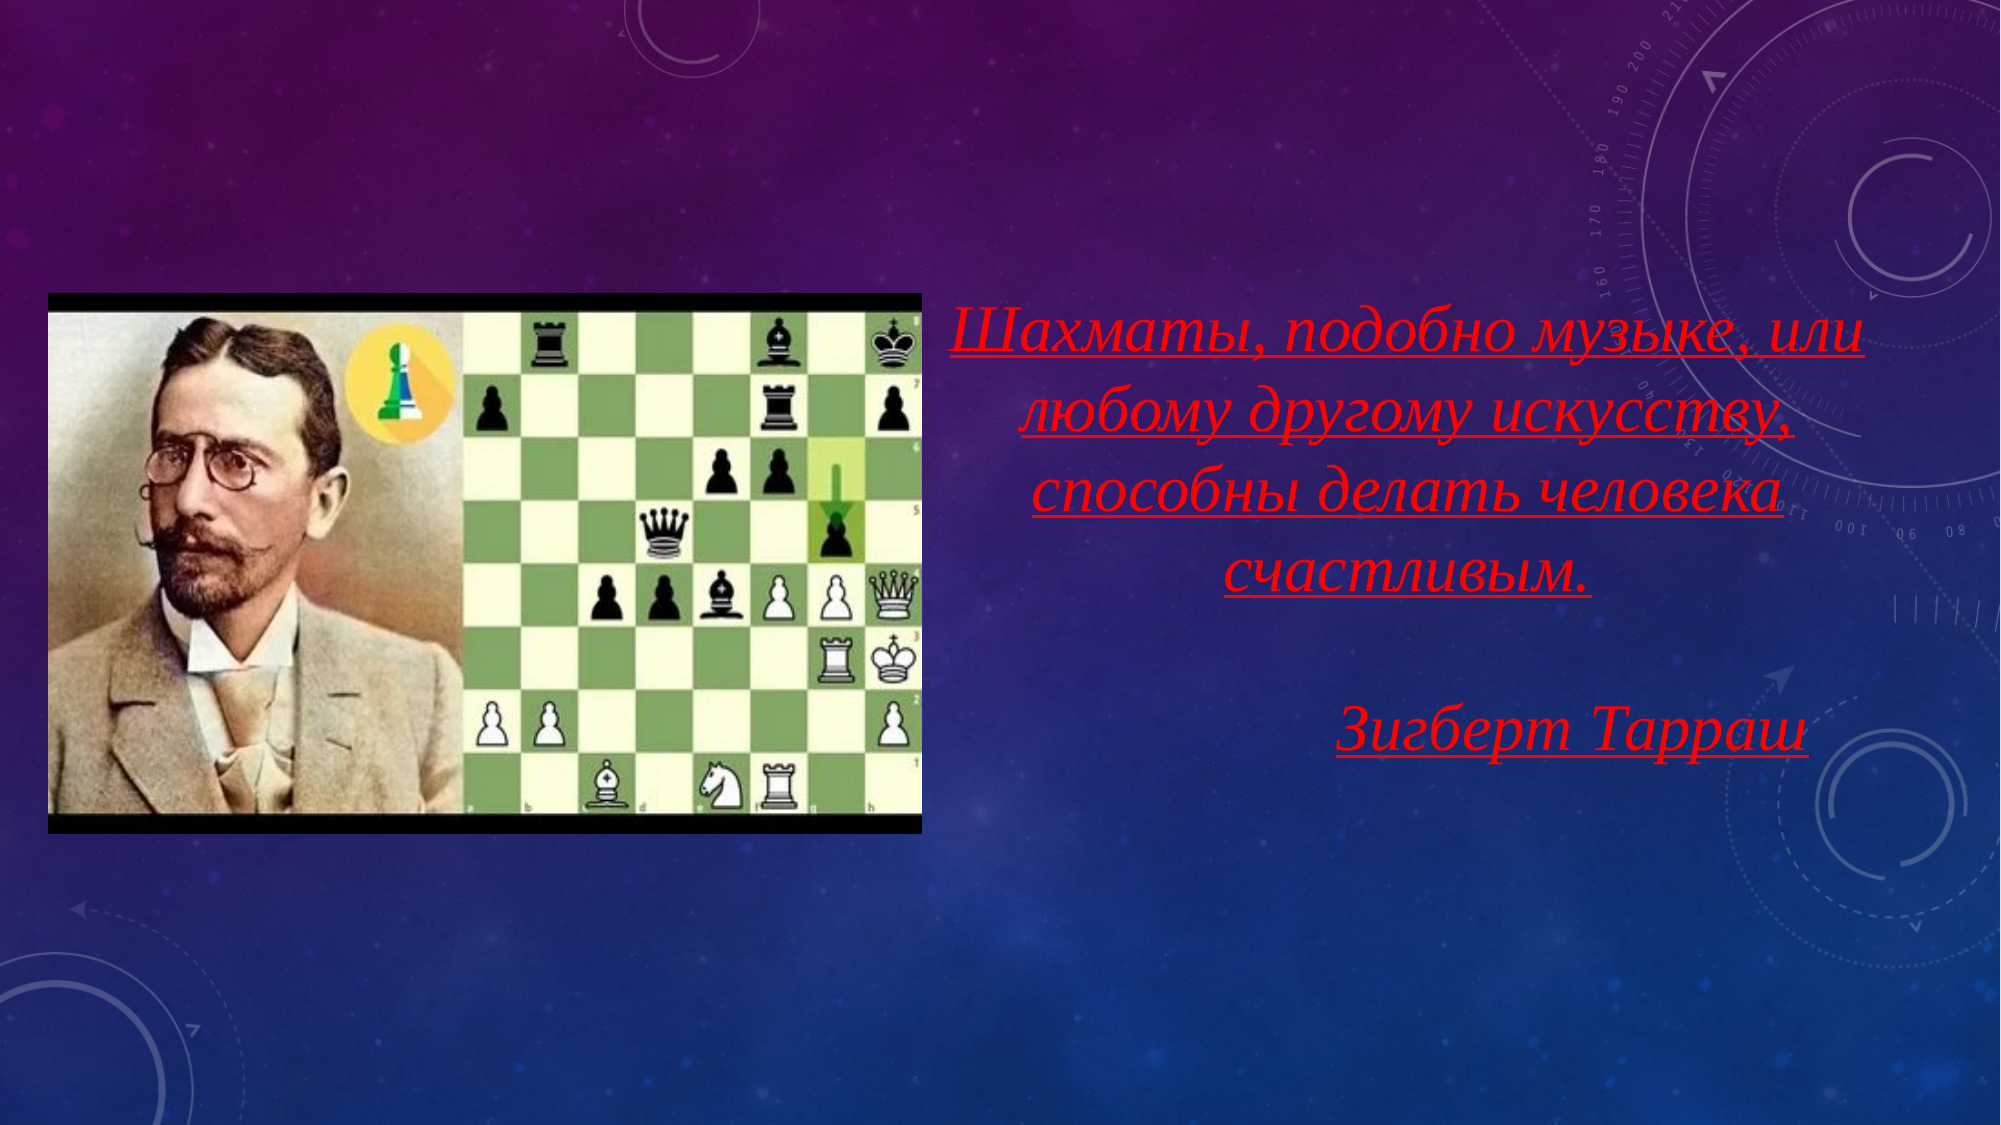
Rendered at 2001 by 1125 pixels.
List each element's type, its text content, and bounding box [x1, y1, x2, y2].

text_box Шахматы, подобно музыке, или любому другому искусству, способны делать человека счастливым. Зигберт Тарраш [907, 277, 1908, 852]
picture [0, 0, 2001, 1125]
